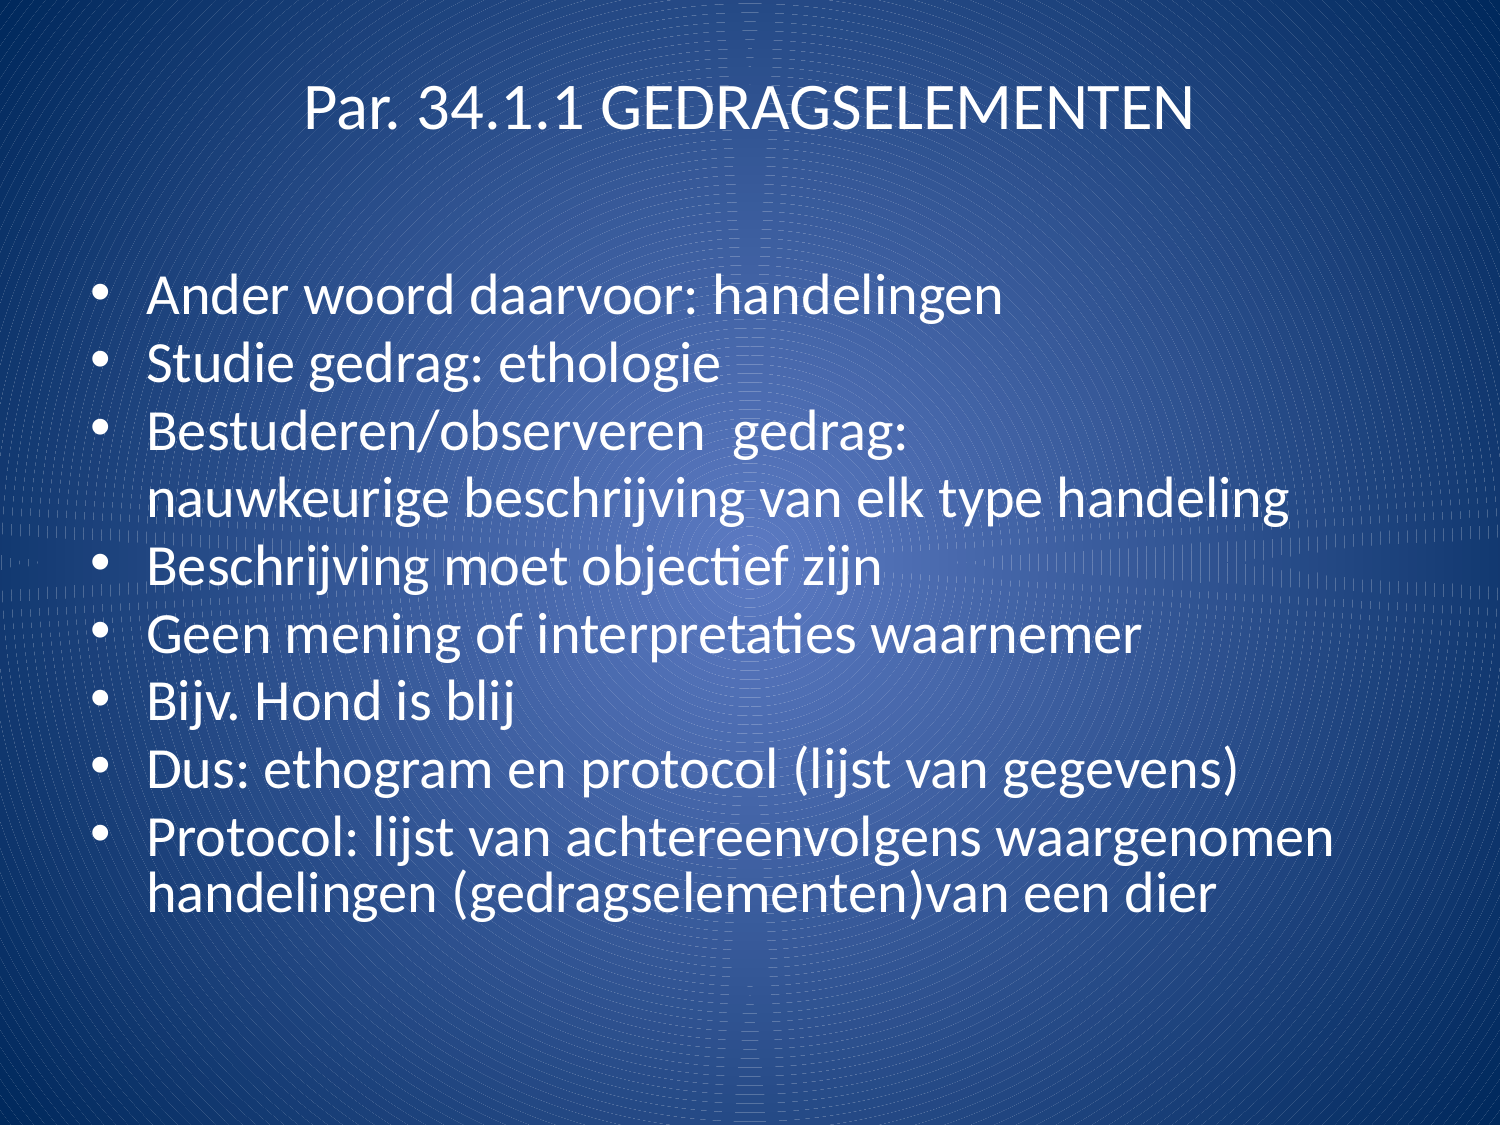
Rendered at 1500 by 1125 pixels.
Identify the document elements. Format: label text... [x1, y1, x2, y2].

list Ander woord daarvoor: handelingen Studie gedrag: ethologie Bestuderen/observeren gedrag: nauwkeurige beschrijving van elk type handeling Beschrijving moet objectief zijn Geen mening of interpretaties waarnemer Bijv. Hond is blij Dus: ethogram en protocol (lijst van gegevens) Protocol: lijst van achtereenvolgens waargenomen handelingen (gedragselementen)van een dier [75, 262, 1425, 1005]
title Par. 34.1.1 GEDRAGSELEMENTEN [75, 45, 1425, 161]
